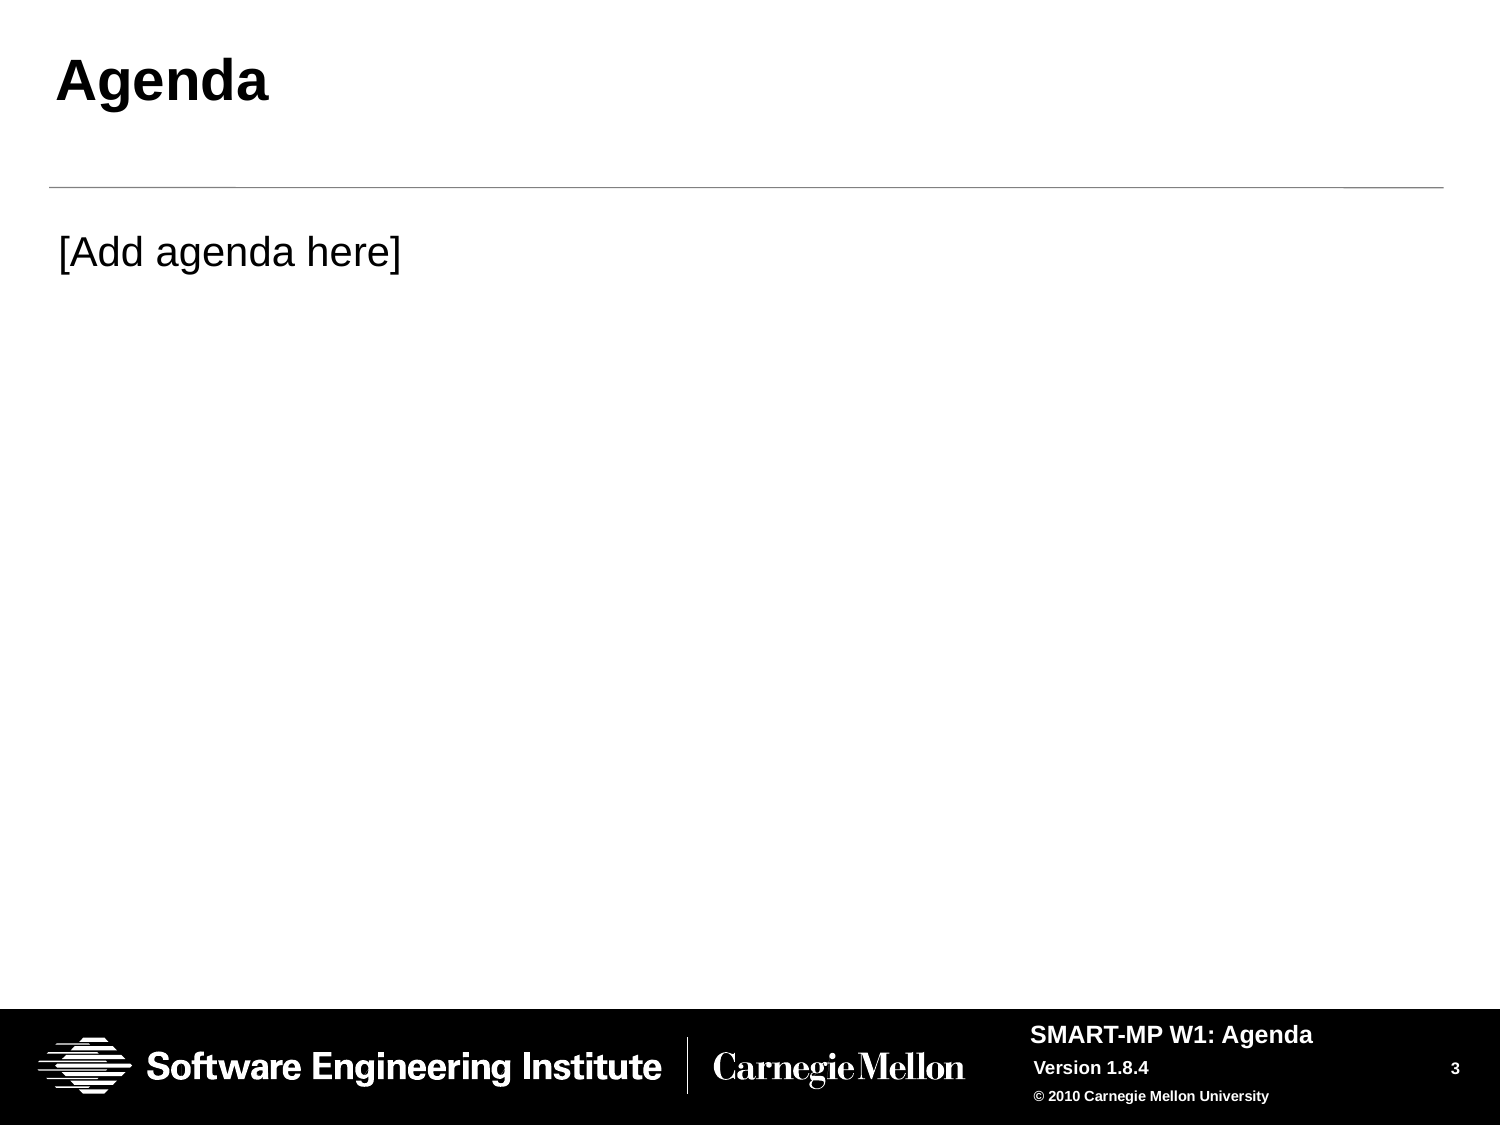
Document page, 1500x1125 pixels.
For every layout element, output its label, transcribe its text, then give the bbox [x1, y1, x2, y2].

text_box SMART-MP W1: Agenda [1015, 1010, 1329, 1056]
list [Add agenda here] [58, 224, 1438, 953]
title Agenda [55, 49, 1451, 114]
